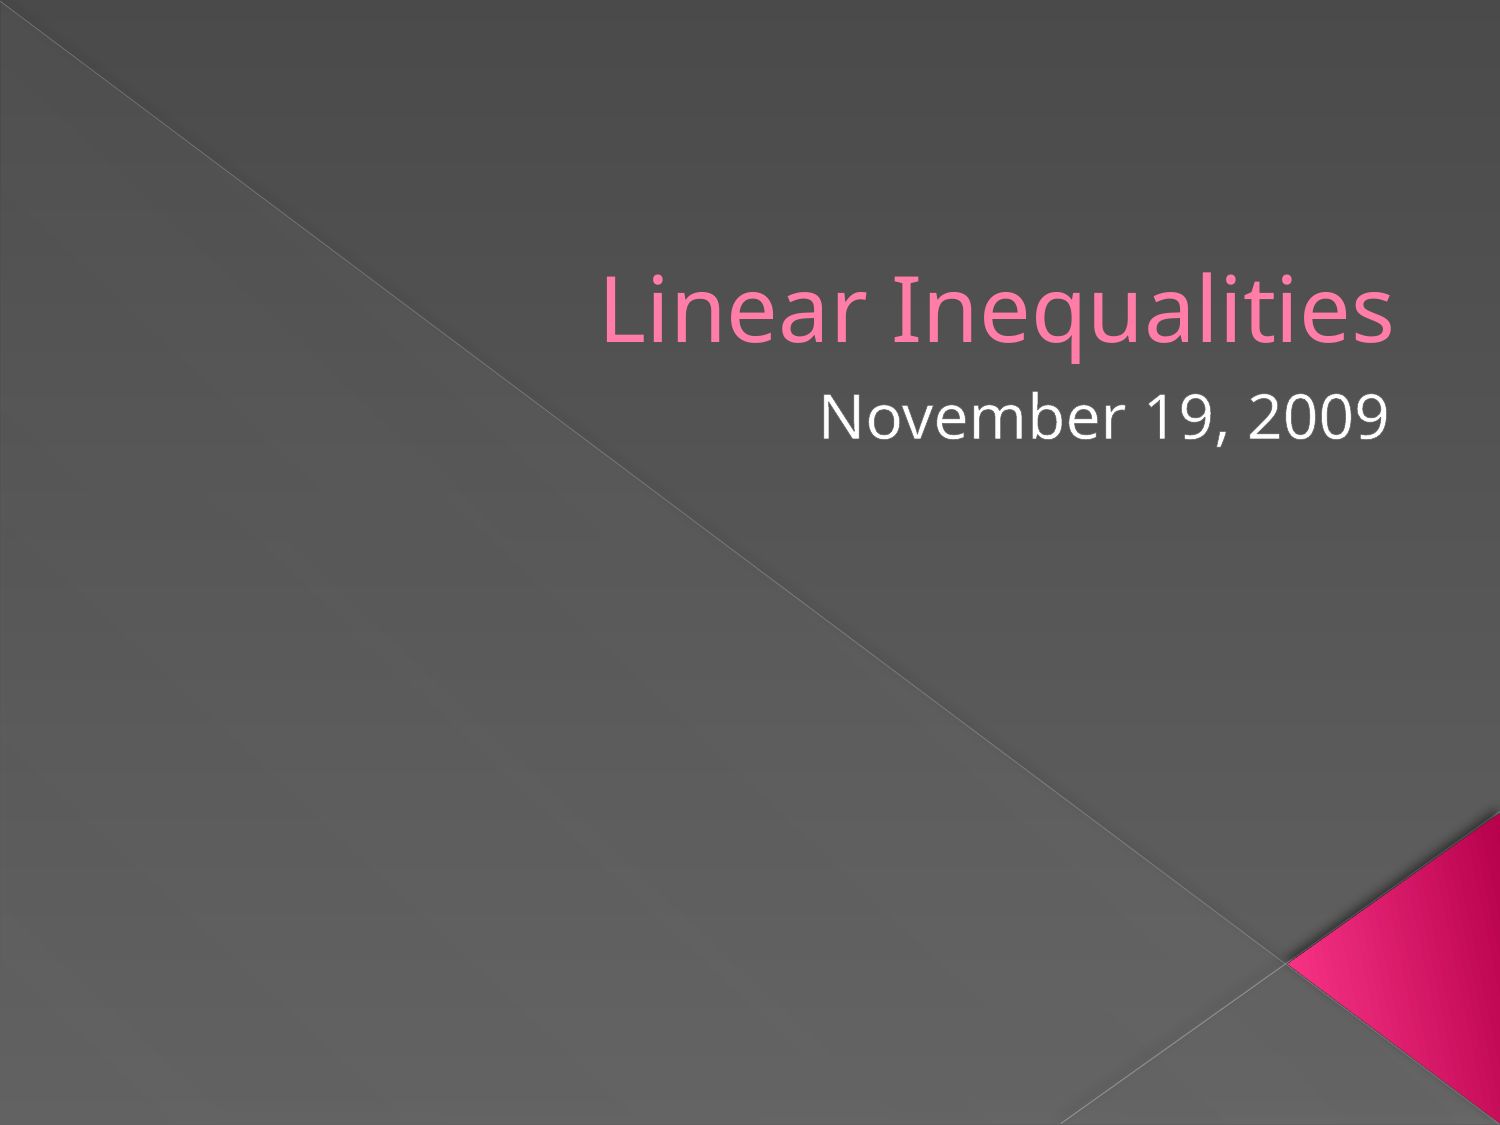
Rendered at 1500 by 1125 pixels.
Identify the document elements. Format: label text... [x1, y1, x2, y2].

subtitle November 19, 2009 [88, 369, 1412, 657]
title Linear Inequalities [88, 127, 1412, 369]
